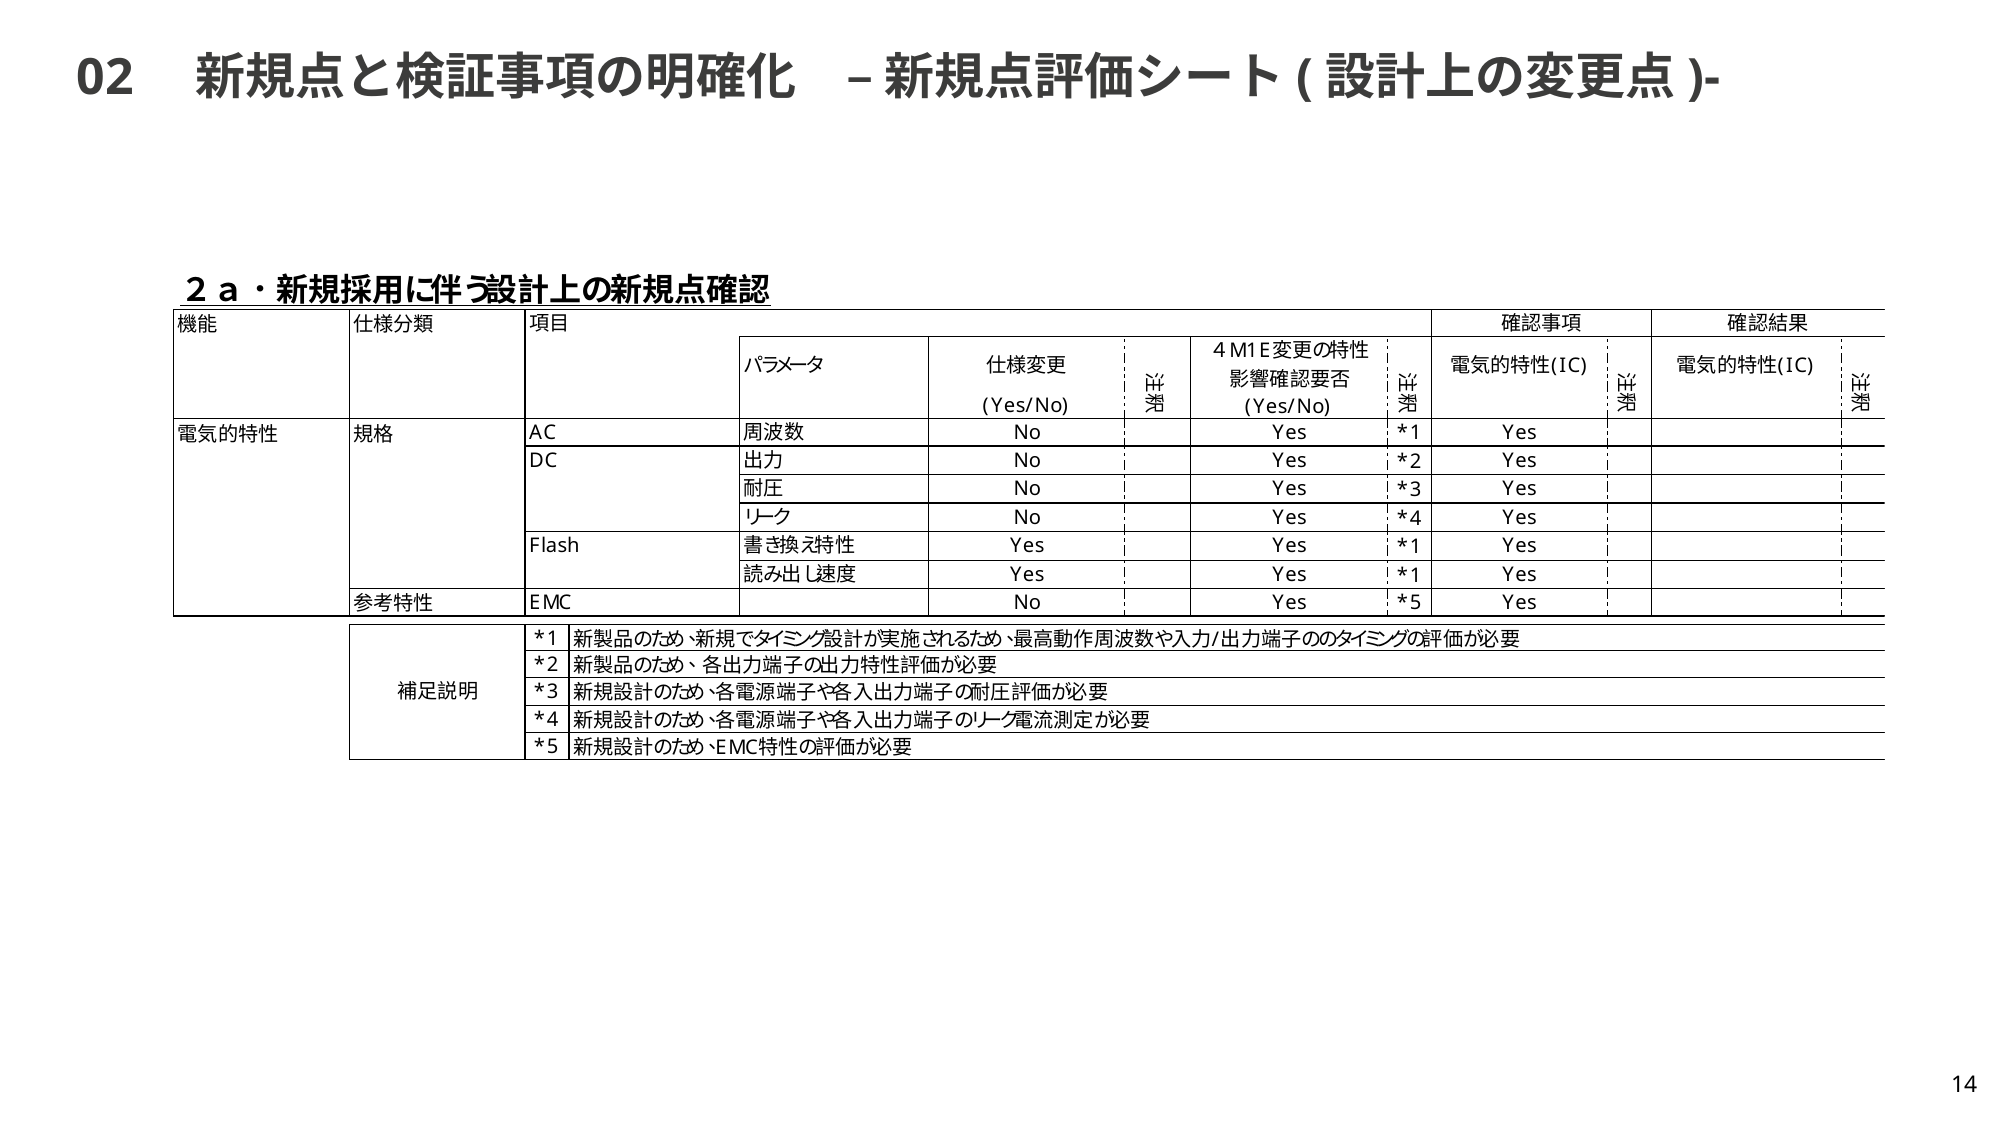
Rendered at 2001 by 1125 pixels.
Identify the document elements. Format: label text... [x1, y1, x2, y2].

title 02 新規点と検証事項の明確化 – 新規点評価シート(設計上の変更点)- [0, 0, 2000, 123]
picture [172, 266, 1887, 761]
